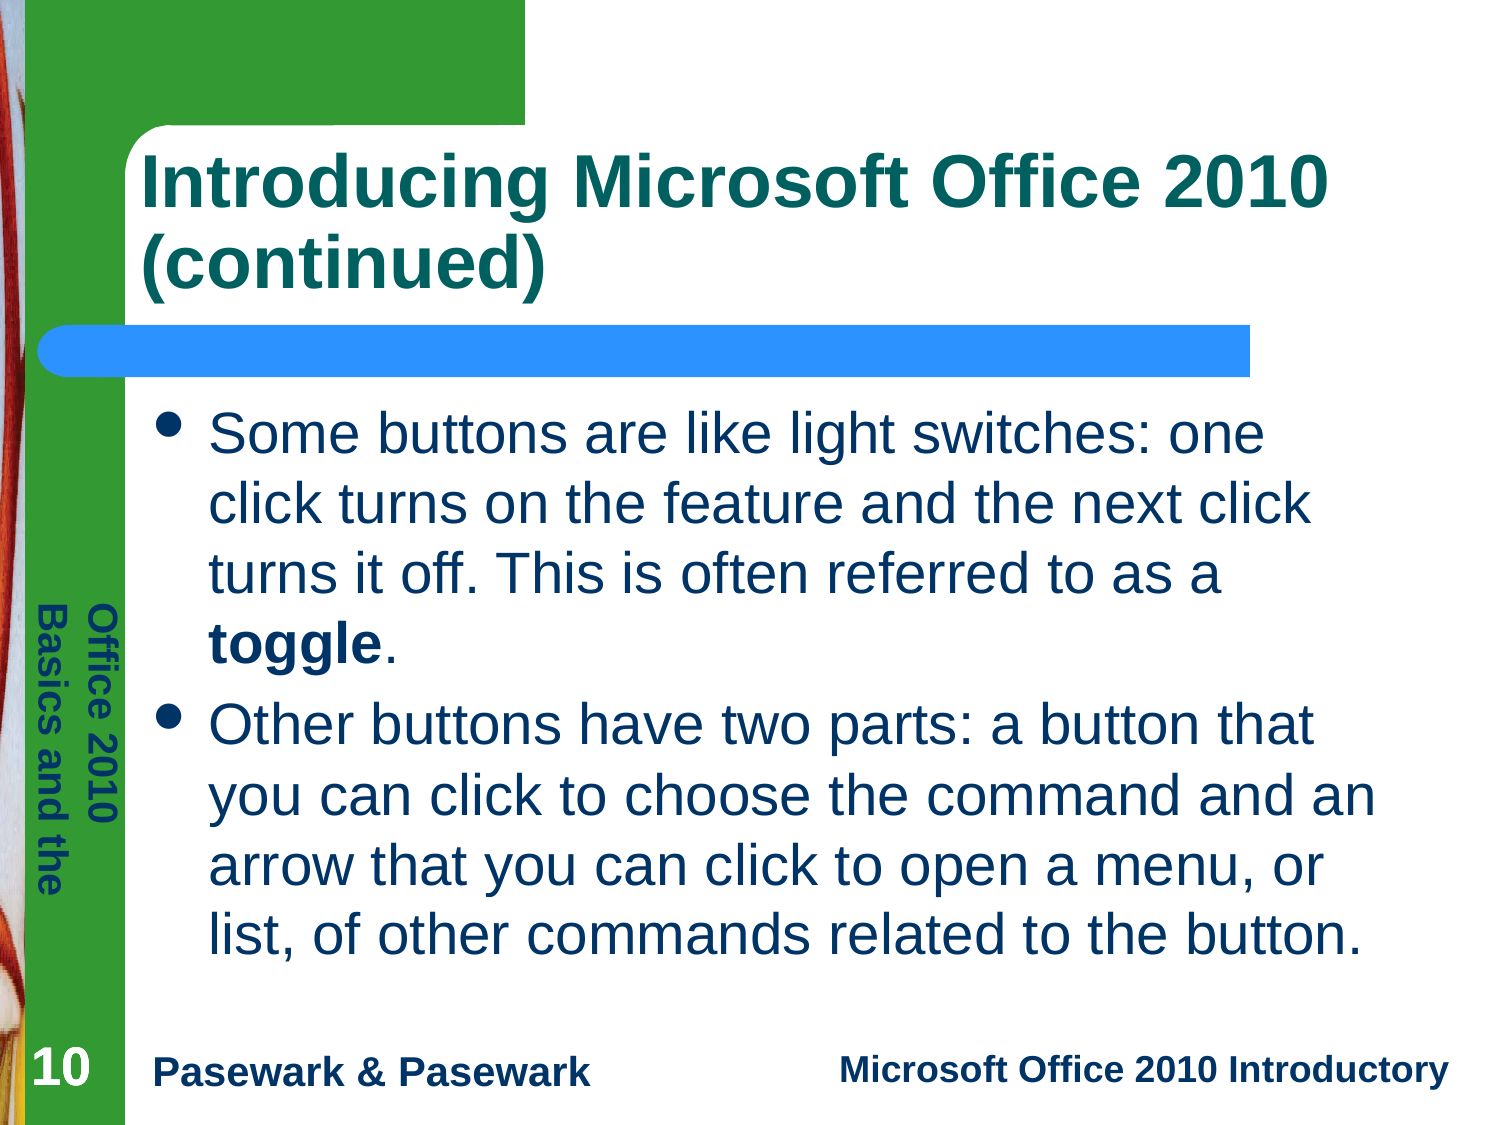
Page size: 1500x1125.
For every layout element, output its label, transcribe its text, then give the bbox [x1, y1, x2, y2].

list Some buttons are like light switches: one click turns on the feature and the next click turns it off. This is often referred to as a toggle. Other buttons have two parts: a button that you can click to choose the command and an arrow that you can click to open a menu, or list, of other commands related to the button. [137, 387, 1400, 1038]
text_box 10 [13, 1023, 111, 1105]
title Introducing Microsoft Office 2010 (continued) [124, 124, 1500, 313]
picture [0, 0, 25, 1125]
